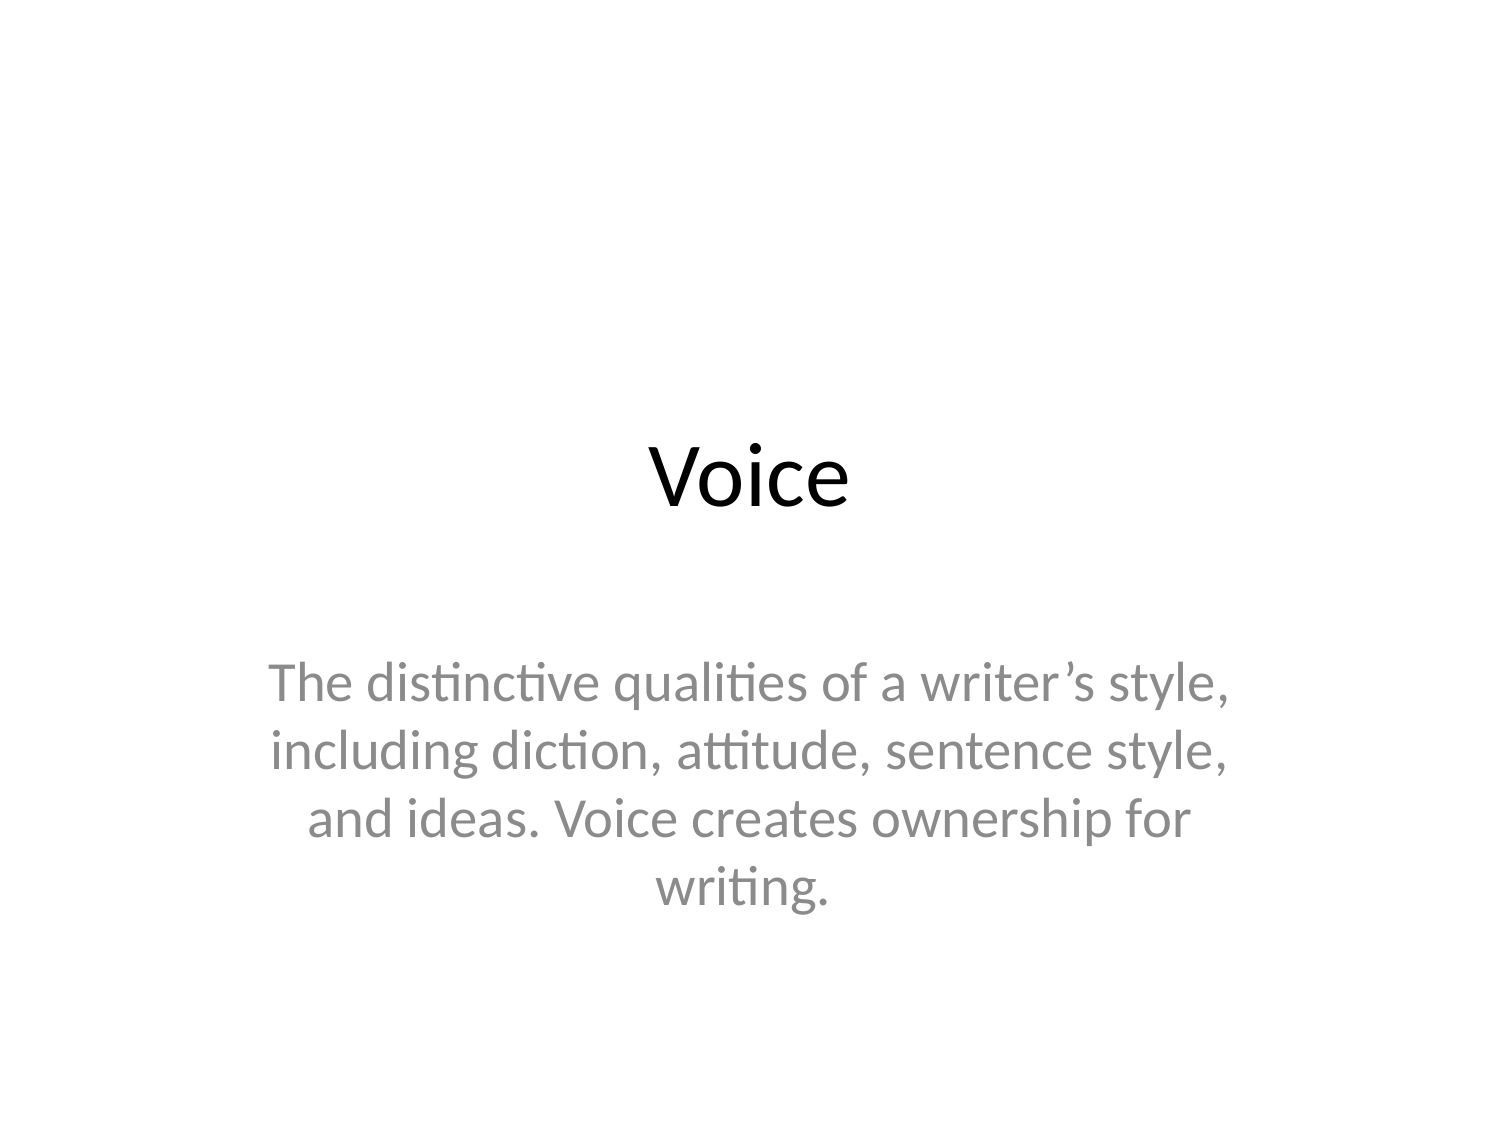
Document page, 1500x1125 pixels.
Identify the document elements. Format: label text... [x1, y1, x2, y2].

subtitle The distinctive qualities of a writer’s style, including diction, attitude, sentence style, and ideas. Voice creates ownership for writing. [225, 637, 1275, 925]
title Voice [112, 349, 1388, 591]
